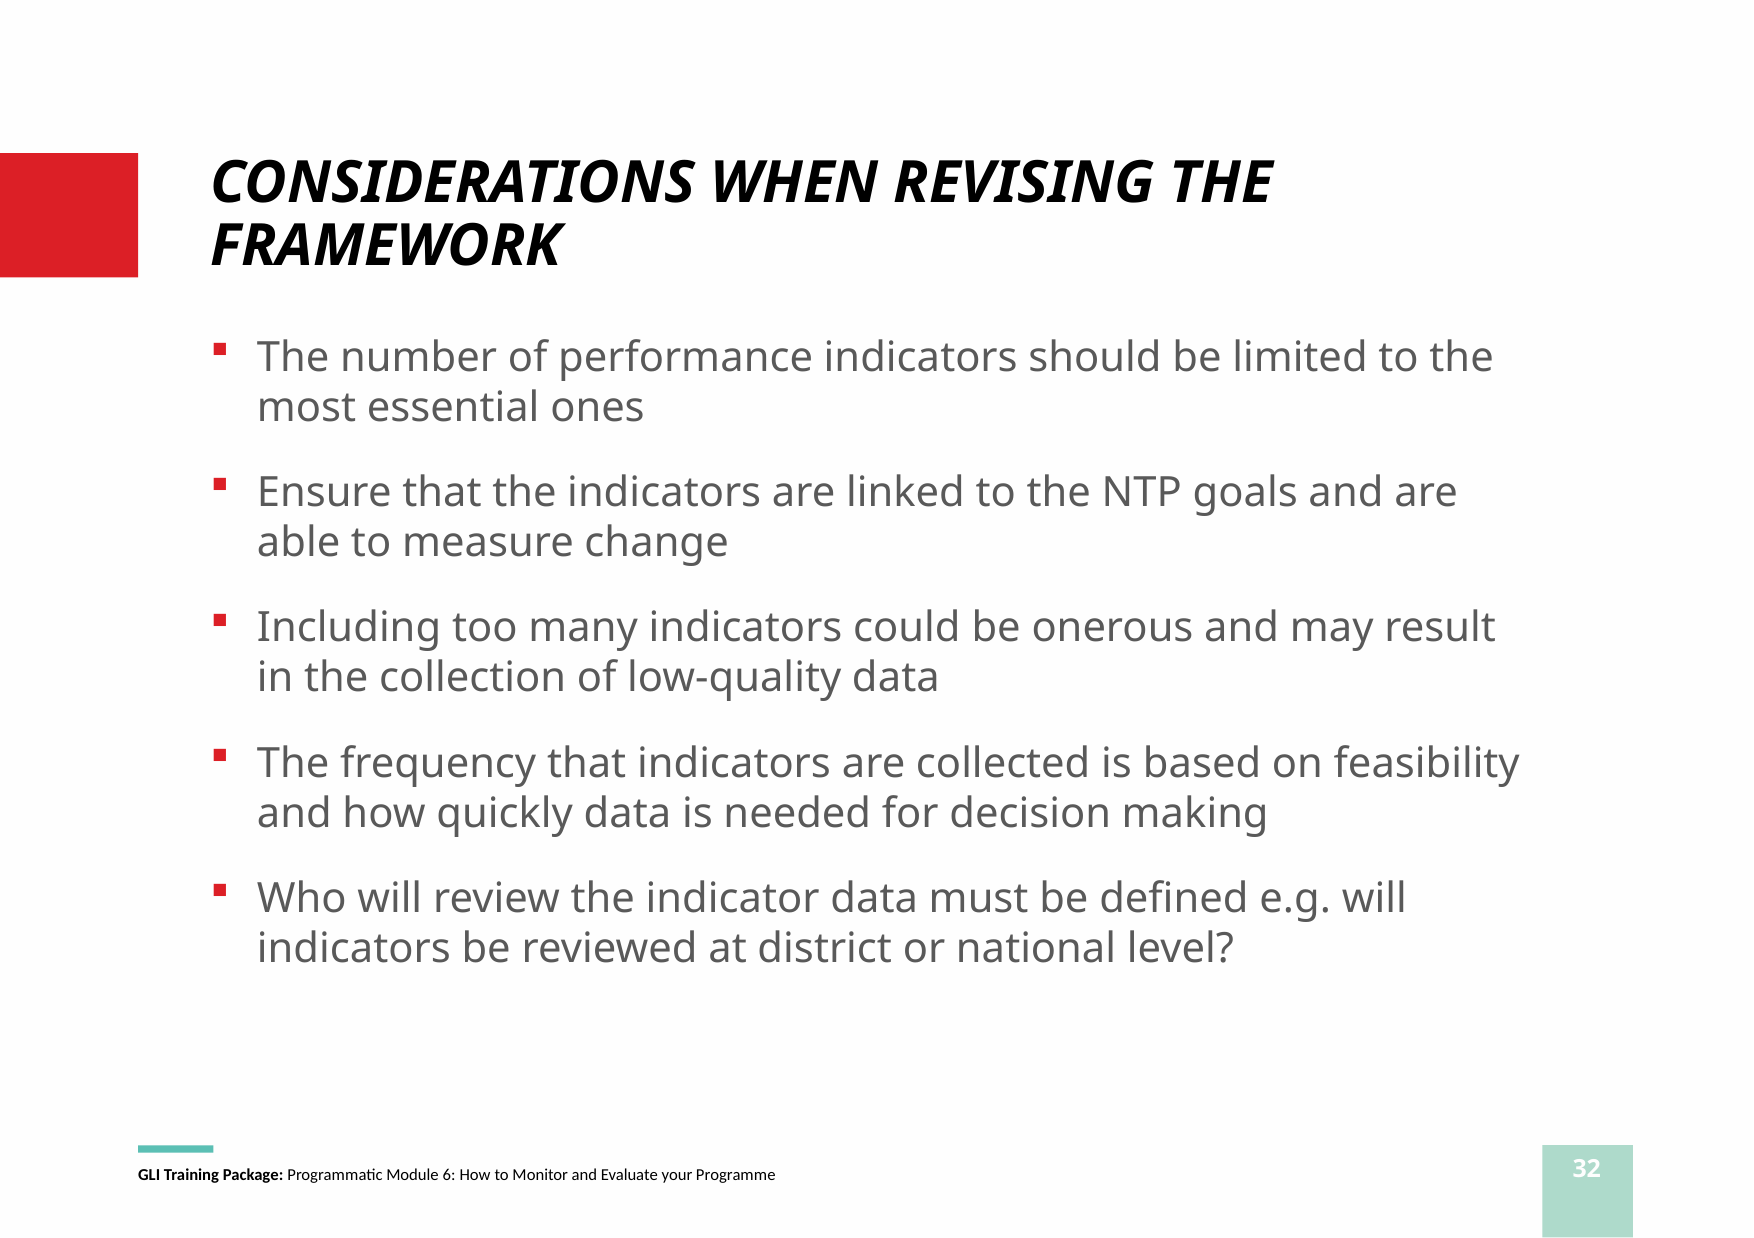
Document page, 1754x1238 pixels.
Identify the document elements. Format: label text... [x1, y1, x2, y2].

title CONSIDERATIONS WHEN REVISING THE FRAMEWORK [210, 153, 1543, 278]
list The number of performance indicators should be limited to the most essential ones Ensure that the indicators are linked to the NTP goals and are able to measure change Including too many indicators could be onerous and may result in the collection of low-quality data The frequency that indicators are collected is based on feasibility and how quickly data is needed for decision making Who will review the indicator data must be defined e.g. will indicators be reviewed at district or national level? [210, 329, 1543, 1085]
